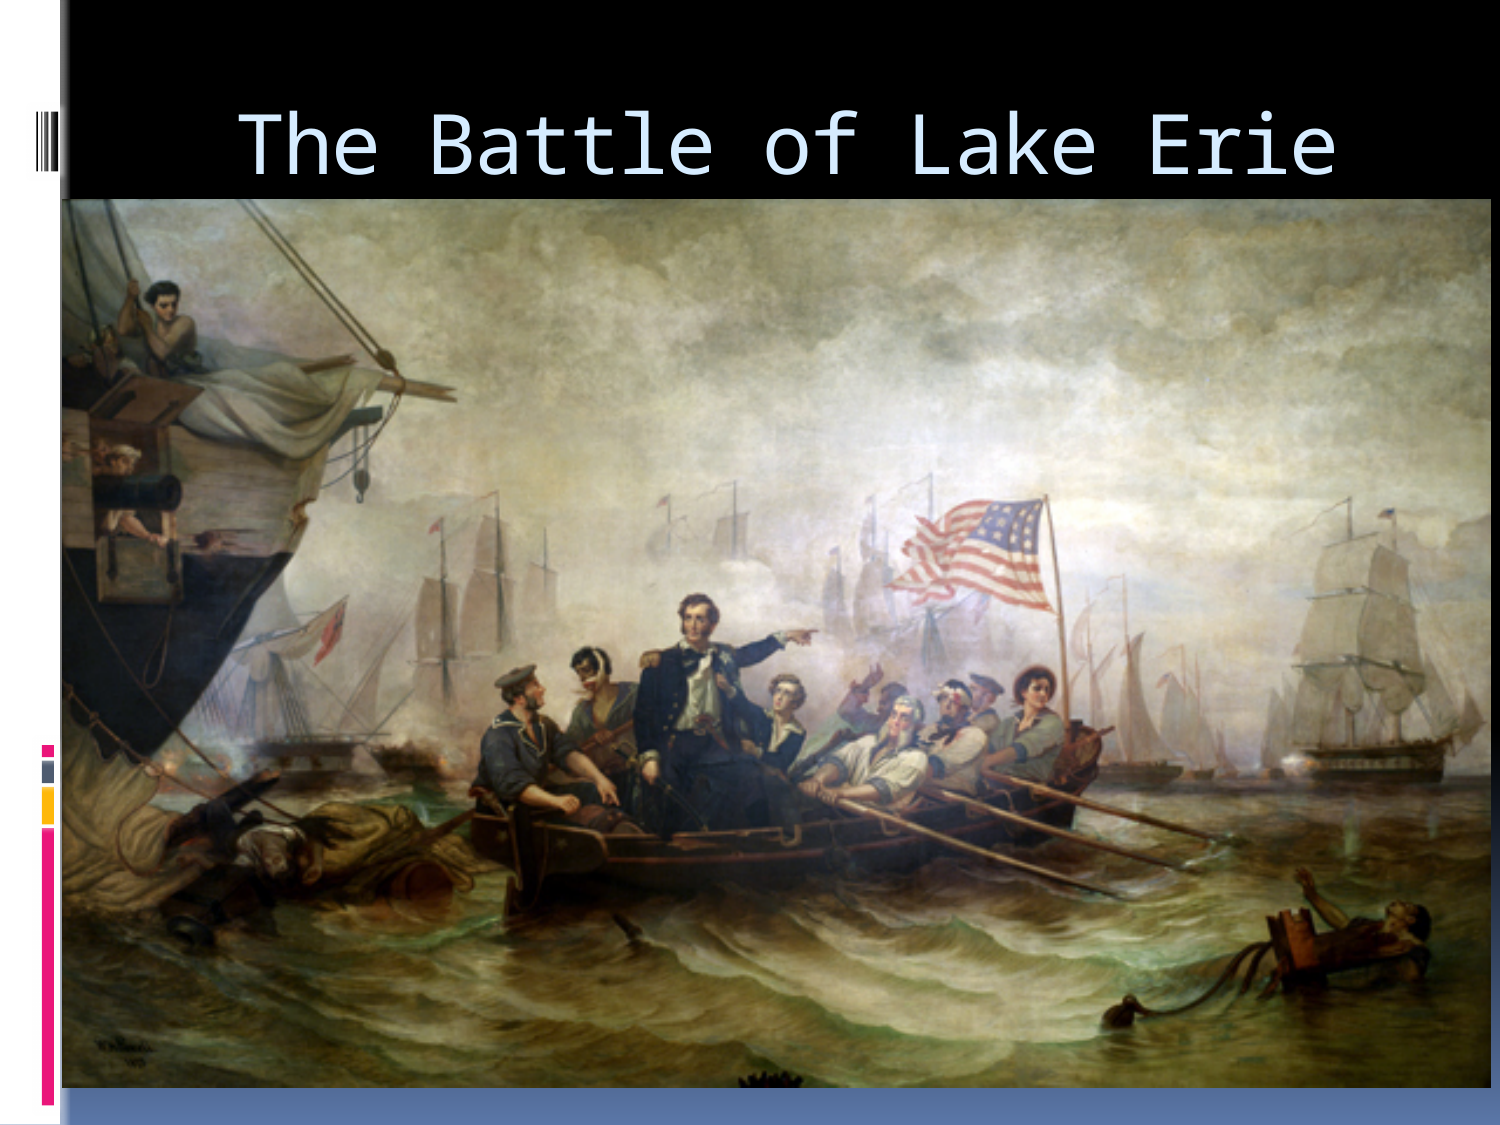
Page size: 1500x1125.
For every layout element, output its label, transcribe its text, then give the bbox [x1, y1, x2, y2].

picture [61, 199, 1492, 1088]
title The Battle of Lake Erie [150, 83, 1425, 190]
